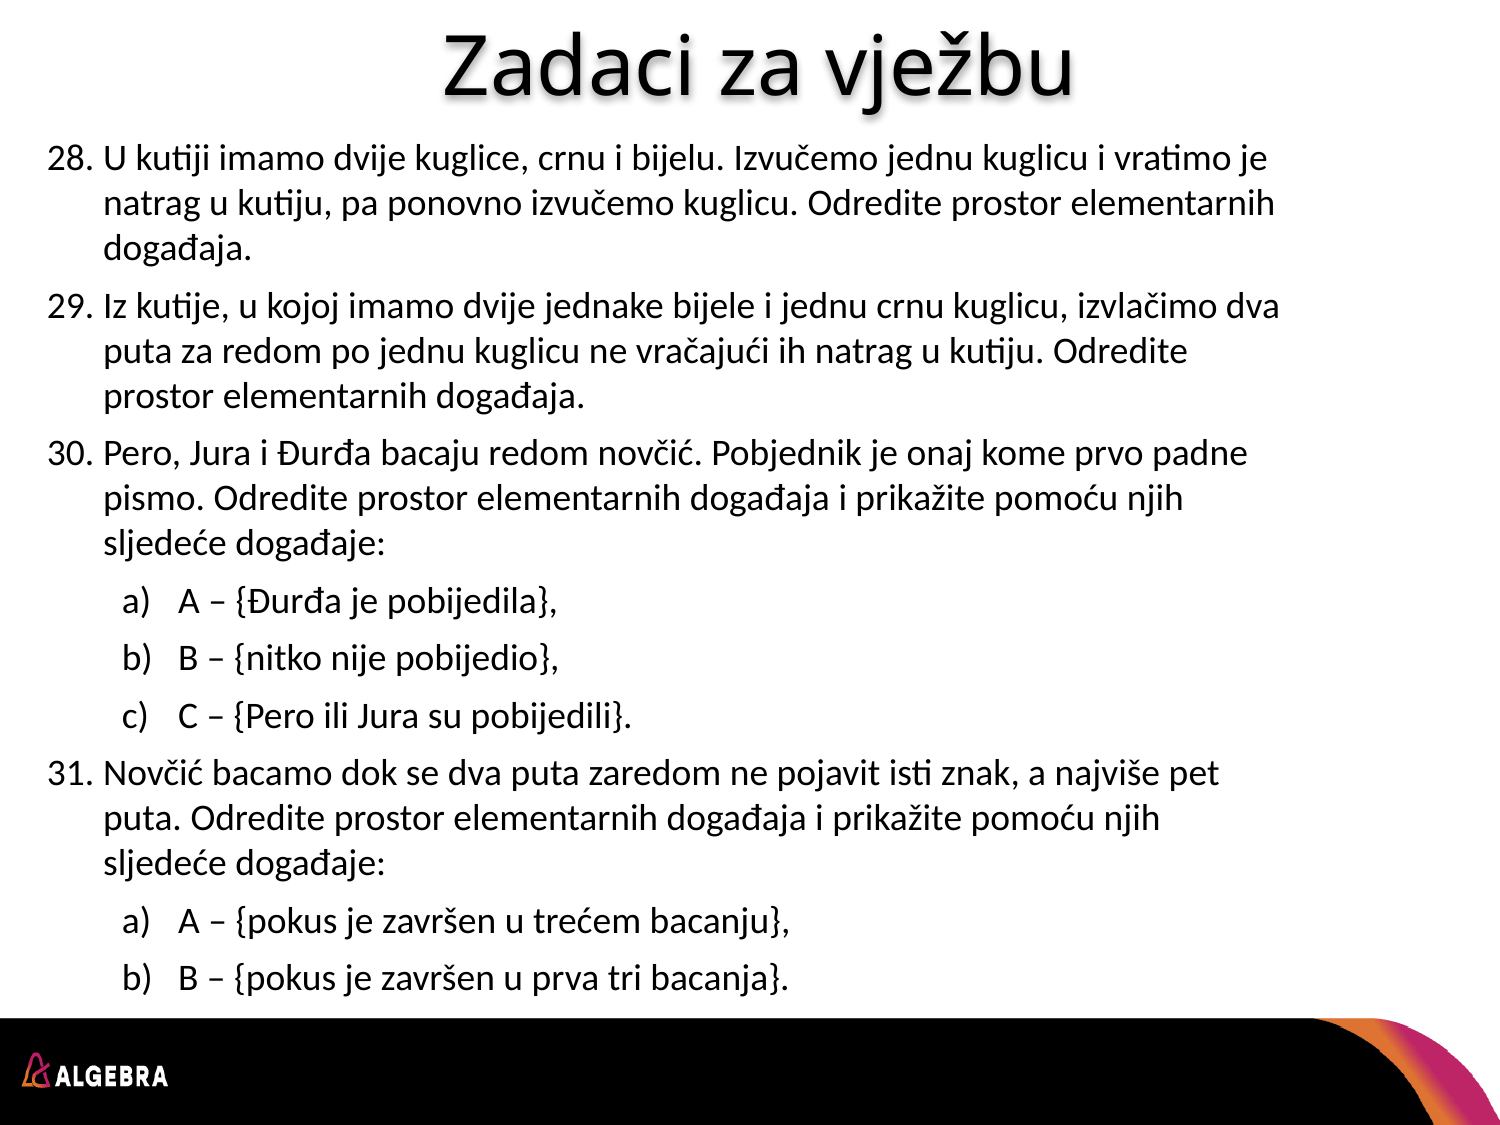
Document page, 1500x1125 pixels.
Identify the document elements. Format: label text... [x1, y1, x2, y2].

title Zadaci za vježbu [84, 0, 1451, 120]
picture [0, 0, 1500, 1125]
text_box U kutiji imamo dvije kuglice, crnu i bijelu. Izvučemo jednu kuglicu i vratimo je natrag u kutiju, pa ponovno izvučemo kuglicu. Odredite prostor elementarnih događaja. Iz kutije, u kojoj imamo dvije jednake bijele i jednu crnu kuglicu, izvlačimo dva puta za redom po jednu kuglicu ne vračajući ih natrag u kutiju. Odredite prostor elementarnih događaja. Pero, Jura i Đurđa bacaju redom novčić. Pobjednik je onaj kome prvo padne pismo. Odredite prostor elementarnih događaja i prikažite pomoću njih sljedeće događaje: A – {Đurđa je pobijedila}, B – {nitko nije pobijedio}, C – {Pero ili Jura su pobijedili}. Novčić bacamo dok se dva puta zaredom ne pojavit isti znak, a najviše pet puta. Odredite prostor elementarnih događaja i prikažite pomoću njih sljedeće događaje: A – {pokus je završen u trećem bacanju}, B – {pokus je završen u prva tri bacanja}. [32, 125, 1297, 1064]
